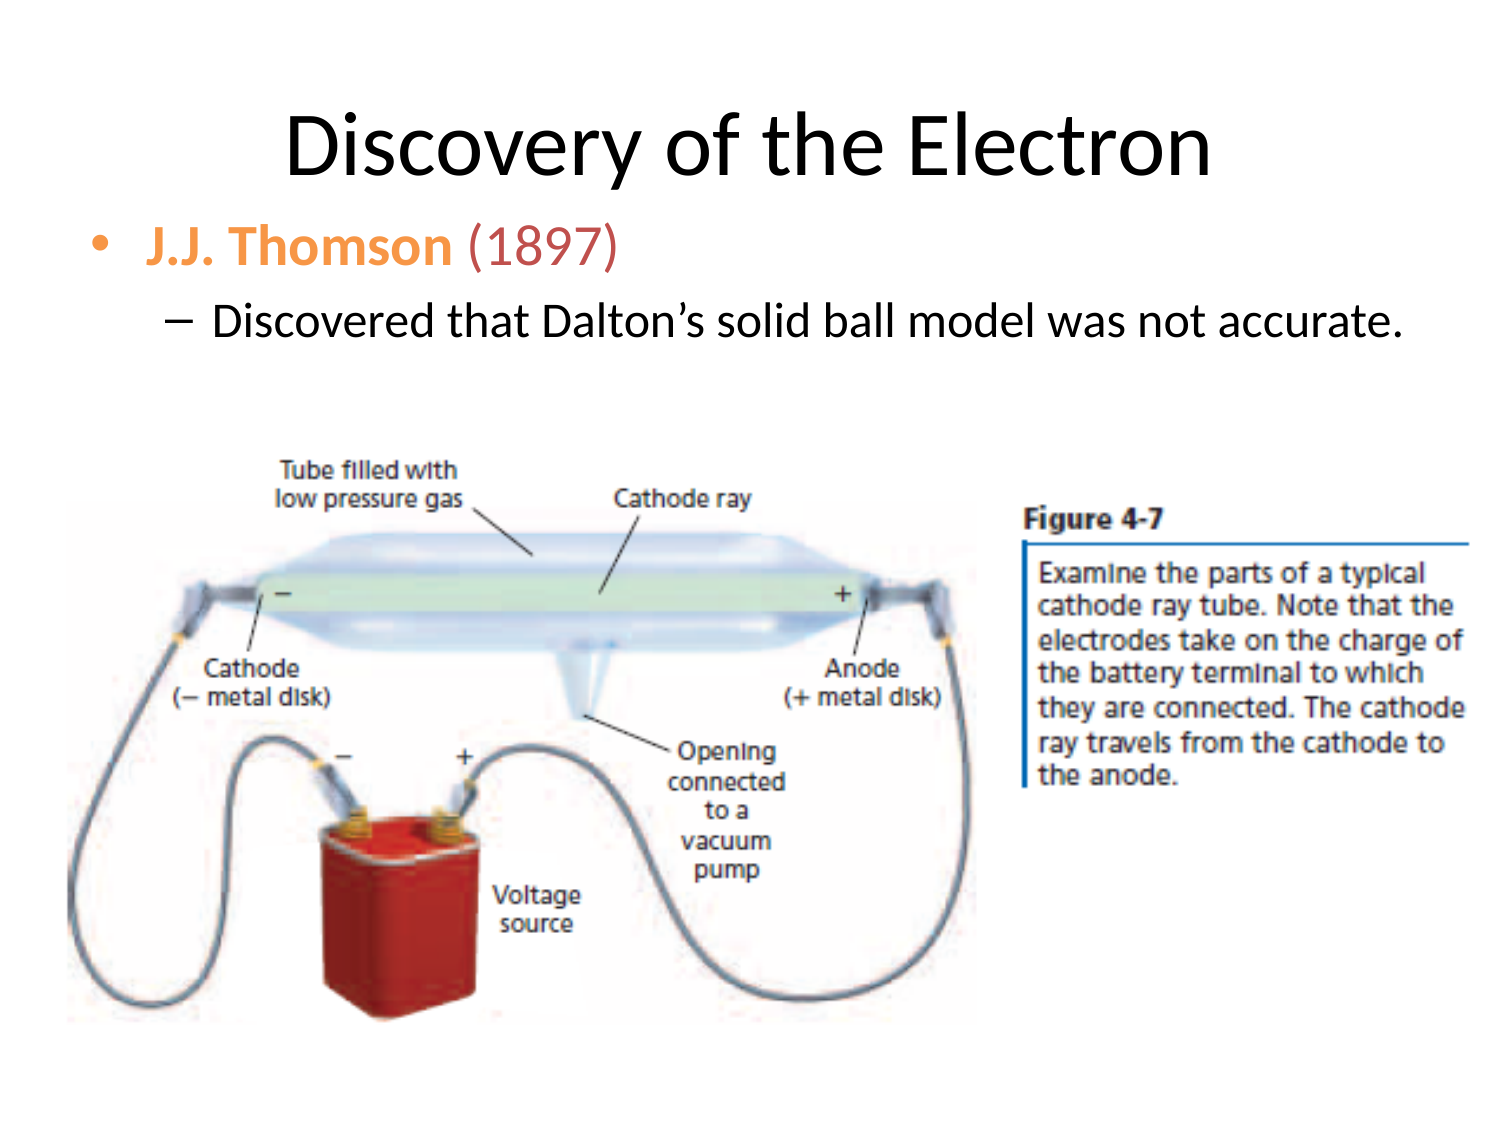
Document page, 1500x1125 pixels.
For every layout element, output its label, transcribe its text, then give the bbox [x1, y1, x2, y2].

picture [54, 449, 984, 1026]
picture [1012, 495, 1486, 802]
title Discovery of the Electron [75, 45, 1425, 200]
list J.J. Thomson (1897) Discovered that Dalton’s solid ball model was not accurate. [75, 200, 1425, 943]
